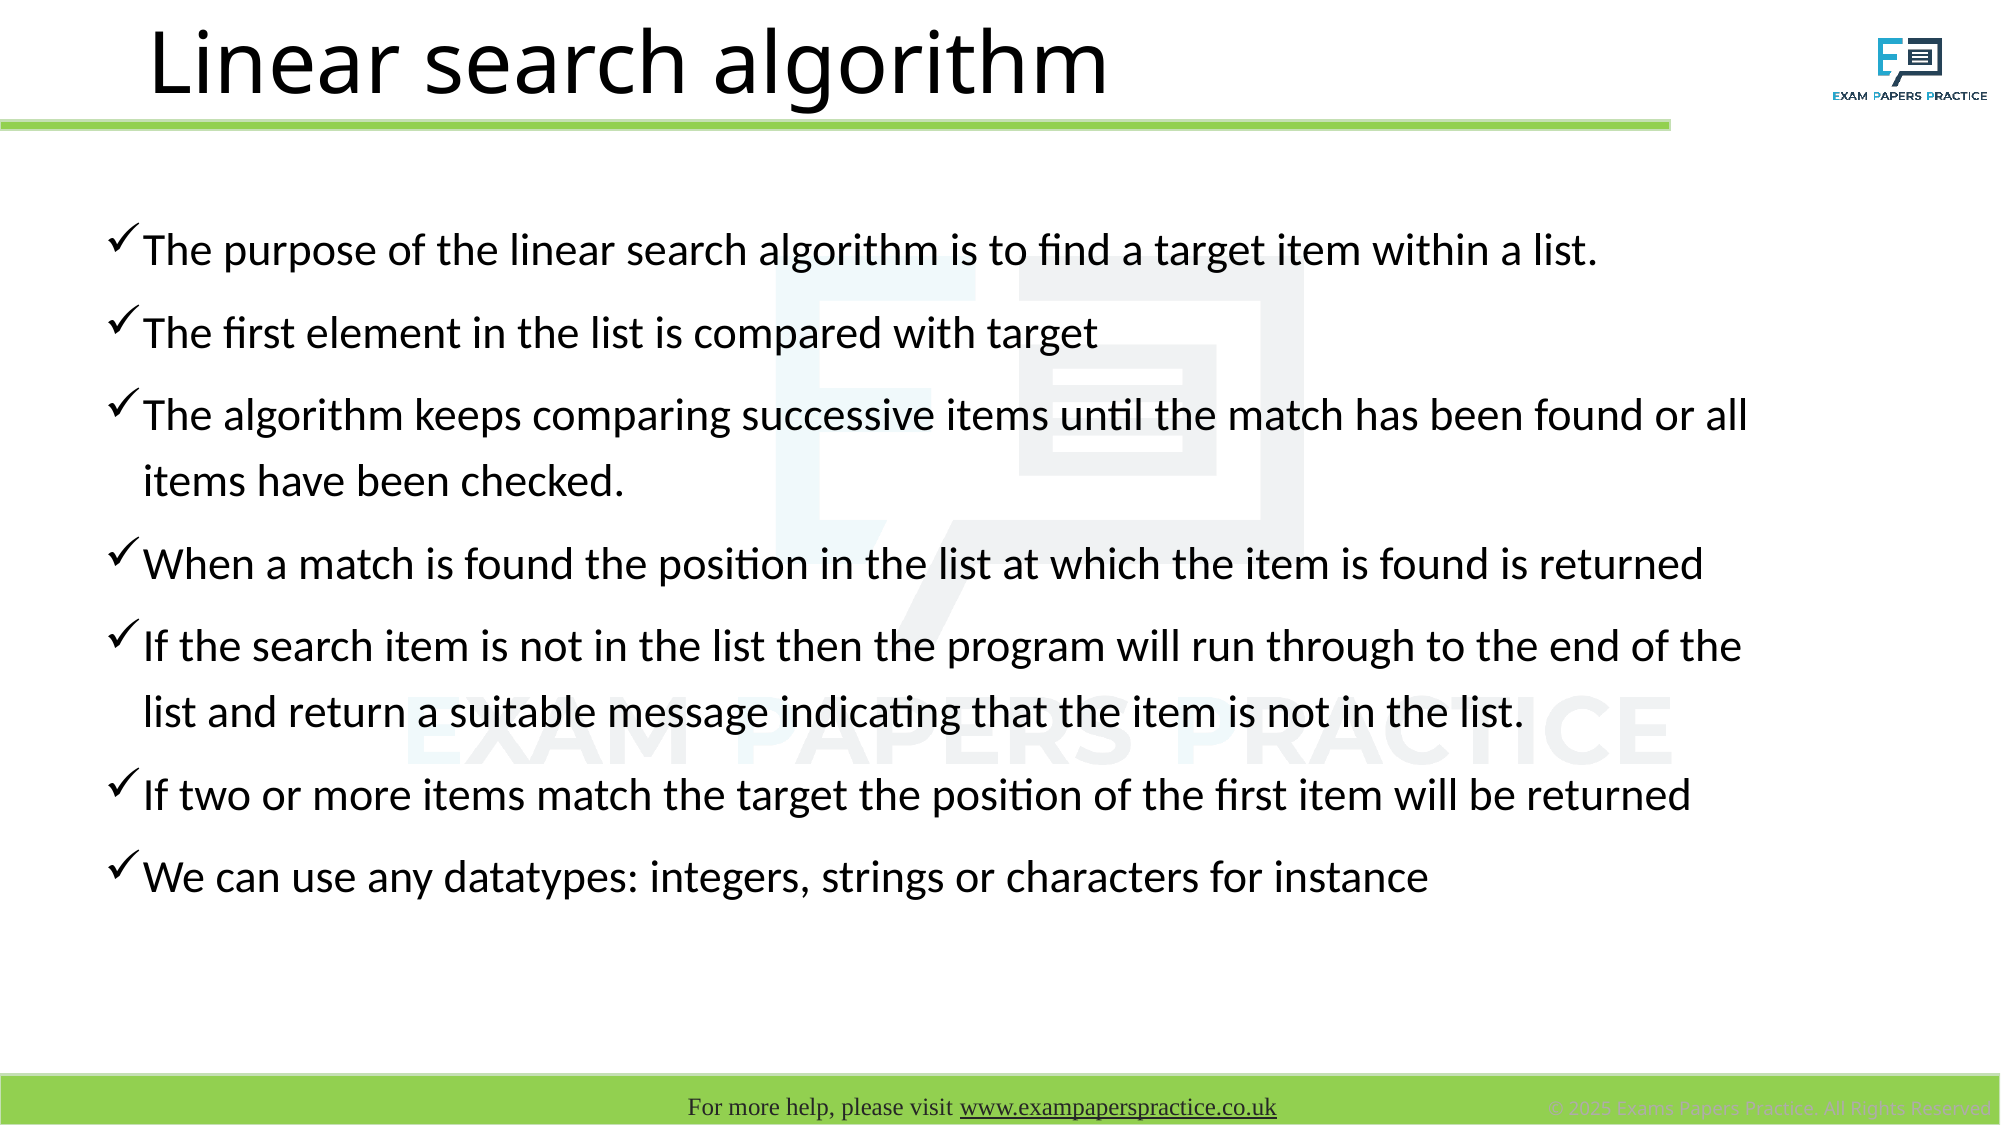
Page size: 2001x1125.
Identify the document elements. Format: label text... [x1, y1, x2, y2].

list The purpose of the linear search algorithm is to find a target item within a list. The first element in the list is compared with target The algorithm keeps comparing successive items until the match has been found or all items have been checked. When a match is found the position in the list at which the item is found is returned If the search item is not in the list then the program will run through to the end of the list and return a suitable message indicating that the item is not in the list. If two or more items match the target the position of the first item will be returned We can use any datatypes: integers, strings or characters for instance [89, 201, 1815, 924]
title Linear search algorithm [132, 11, 1858, 121]
